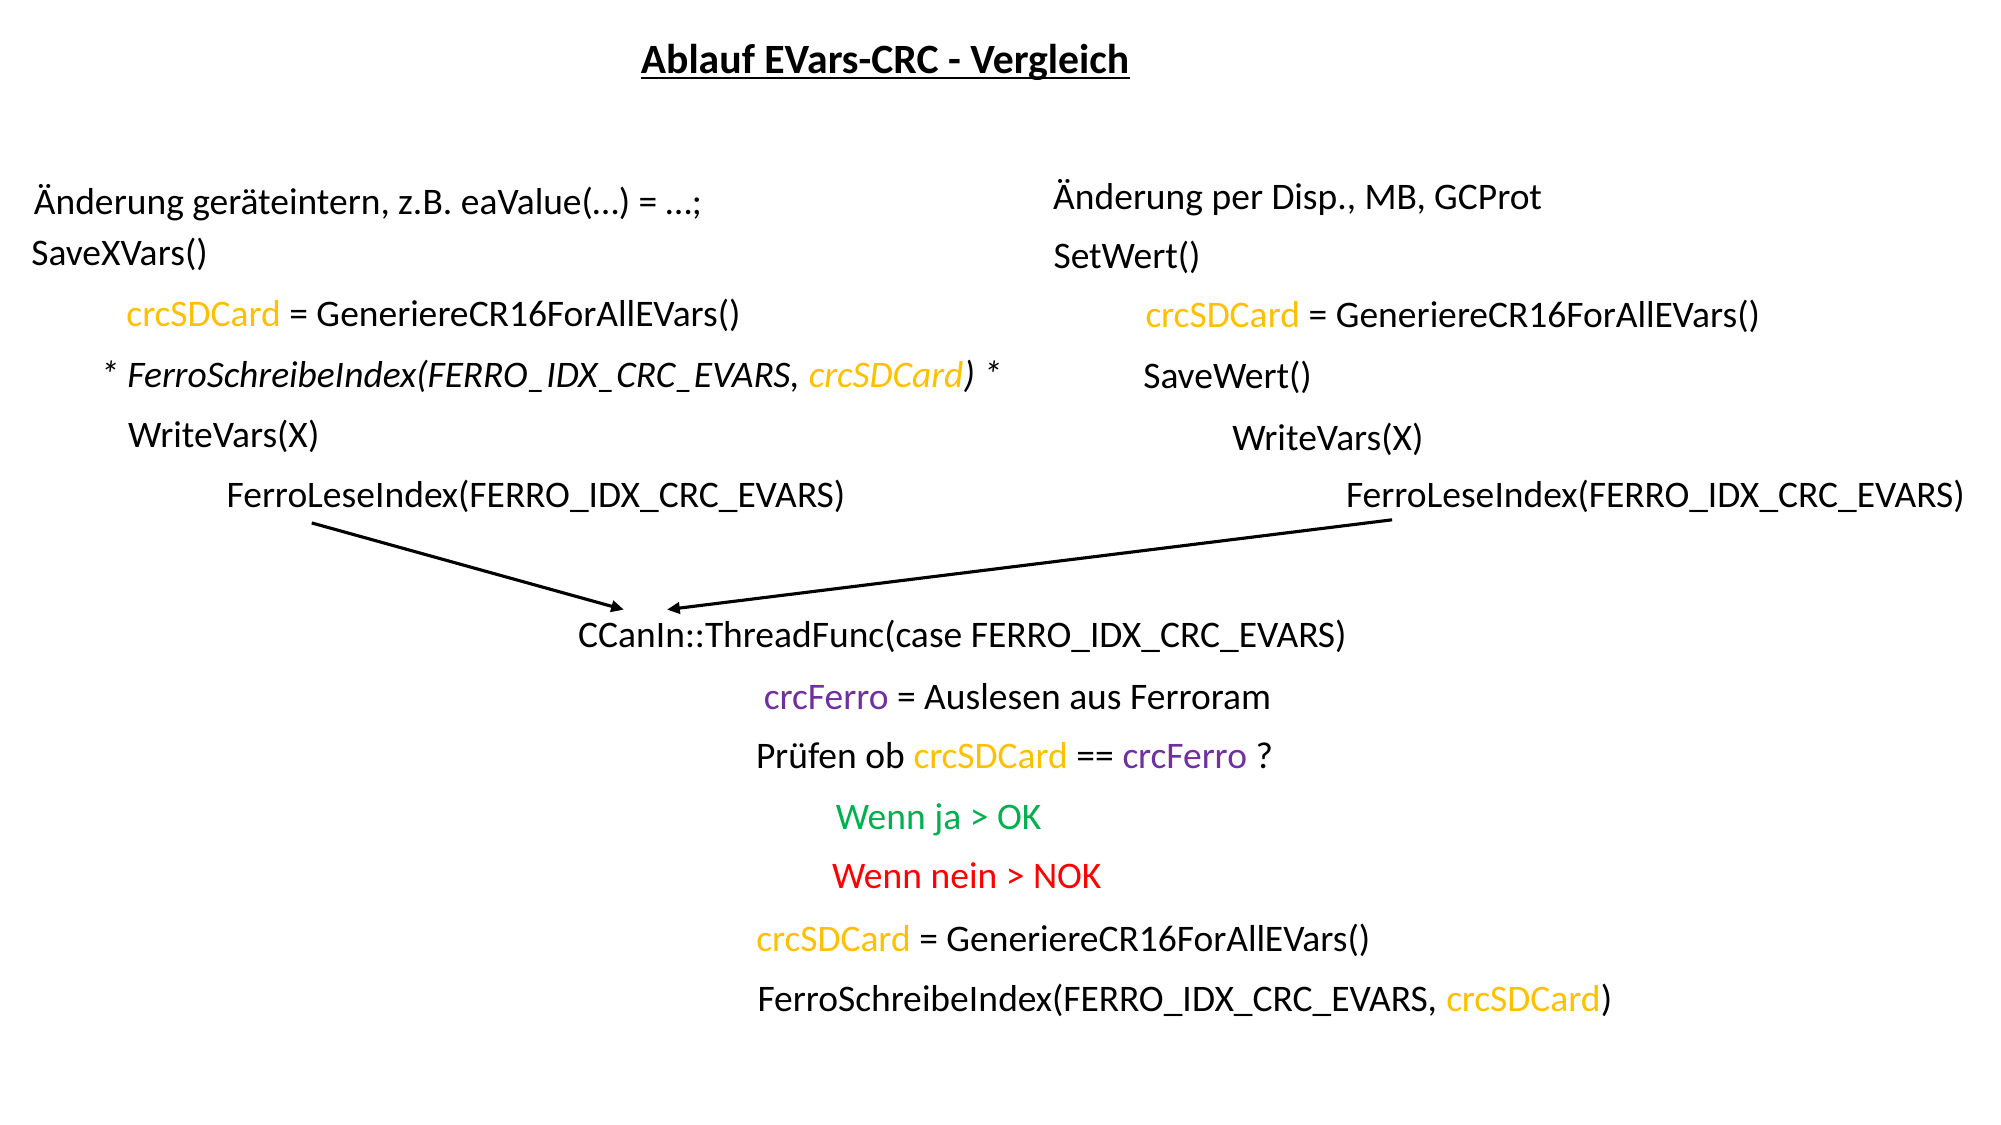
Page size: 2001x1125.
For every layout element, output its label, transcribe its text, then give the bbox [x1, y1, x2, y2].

text_box crcSDCard = GeneriereCR16ForAllEVars() [741, 907, 1386, 967]
text_box crcSDCard = GeneriereCR16ForAllEVars() [111, 281, 756, 342]
text_box * FerroSchreibeIndex(FERRO_IDX_CRC_EVARS, crcSDCard) * [85, 342, 1017, 402]
text_box Änderung geräteintern, z.B. eaValue(…) = …; [19, 169, 718, 230]
text_box crcFerro = Auslesen aus Ferroram [749, 664, 1287, 723]
text_box SetWert() [1038, 223, 1216, 284]
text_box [667, 519, 1393, 610]
text_box WriteVars(X) [113, 402, 335, 463]
text_box WriteVars(X) [1217, 405, 1439, 466]
text_box Wenn ja > OK [821, 784, 1057, 843]
text_box Ablauf EVars-CRC - Vergleich [626, 24, 1145, 90]
text_box CCanIn::ThreadFunc(case FERRO_IDX_CRC_EVARS) [563, 602, 1363, 663]
text_box Änderung per Disp., MB, GCProt [1038, 164, 1558, 225]
text_box Wenn nein > NOK [817, 843, 1117, 904]
text_box SaveXVars() [16, 220, 223, 281]
text_box SaveWert() [1128, 343, 1327, 404]
text_box FerroLeseIndex(FERRO_IDX_CRC_EVARS) [211, 463, 861, 523]
text_box Prüfen ob crcSDCard == crcFerro ? [741, 723, 1289, 784]
text_box crcSDCard = GeneriereCR16ForAllEVars() [1130, 282, 1776, 343]
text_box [311, 522, 624, 610]
text_box FerroSchreibeIndex(FERRO_IDX_CRC_EVARS, crcSDCard) [742, 966, 1627, 1026]
text_box FerroLeseIndex(FERRO_IDX_CRC_EVARS) [1331, 462, 1981, 523]
